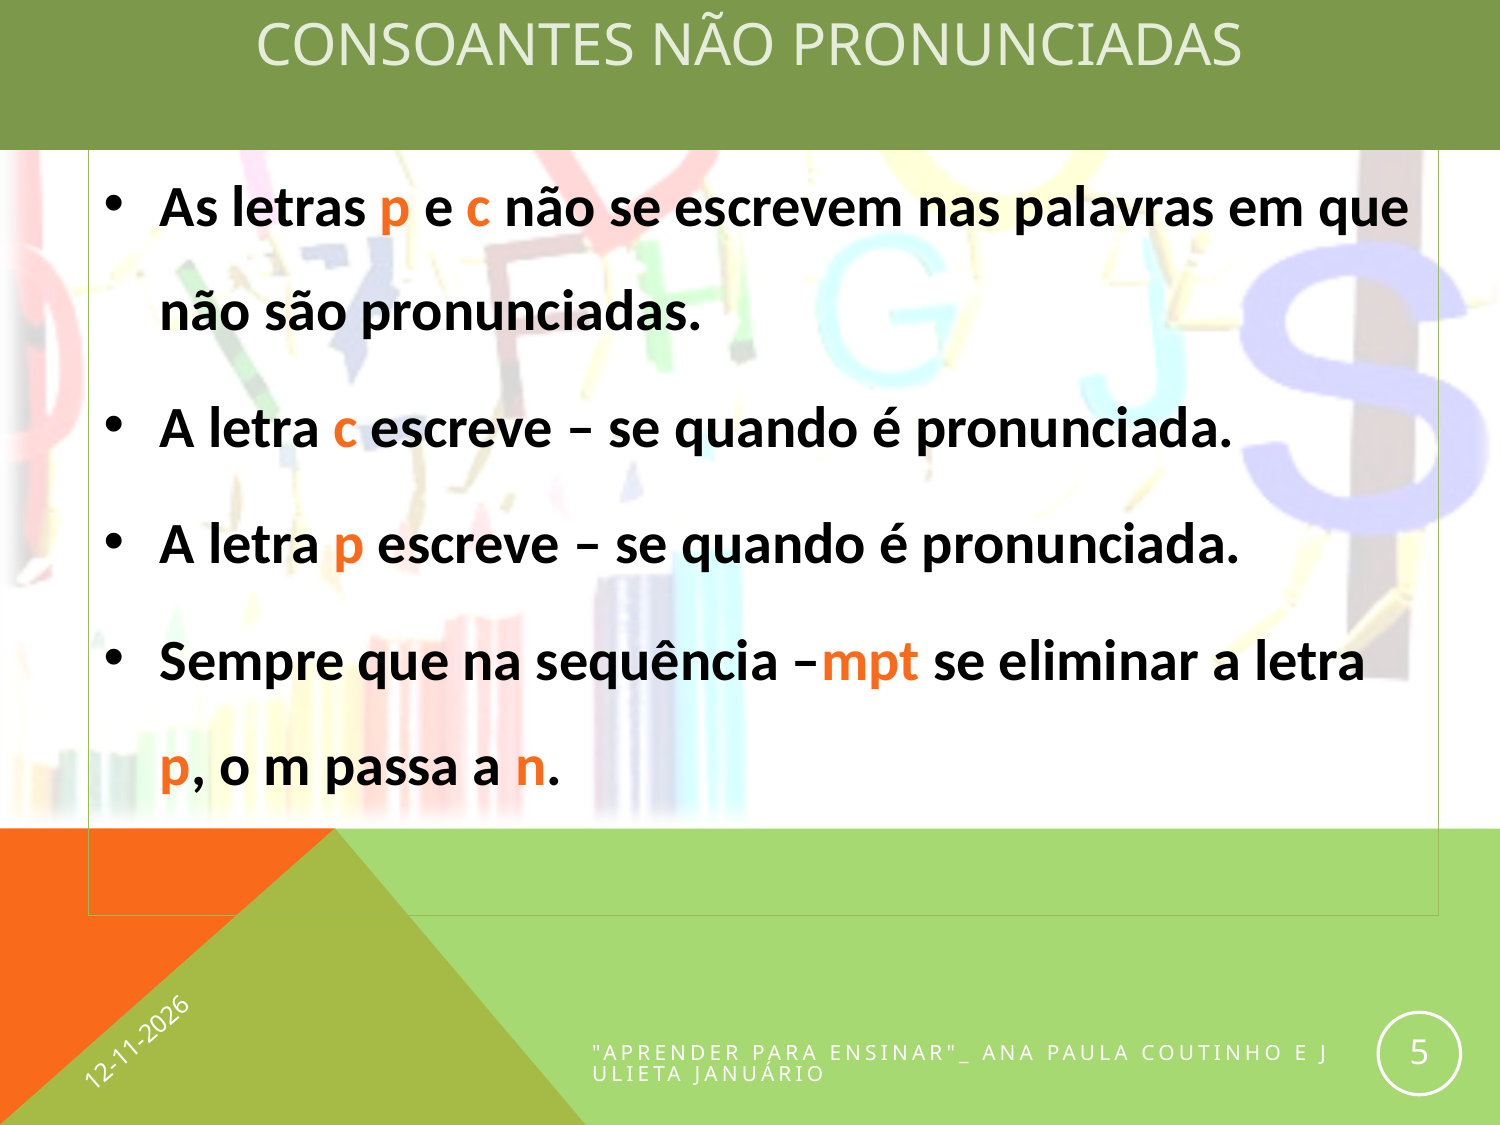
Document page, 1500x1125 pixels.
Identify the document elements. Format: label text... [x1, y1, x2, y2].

footer "Aprender para ensinar"_ Ana Paula Coutinho e Julieta Januário [577, 1031, 1352, 1076]
text_box As letras p e c não se escrevem nas palavras em que não são pronunciadas. A letra c escreve – se quando é pronunciada. A letra p escreve – se quando é pronunciada. Sempre que na sequência –mpt se eliminar a letra p, o m passa a n. [88, 150, 1439, 916]
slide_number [65, 916, 310, 1109]
slide_number 5 [1376, 1010, 1463, 1097]
text_box Consoantes não pronunciadas [0, 0, 1500, 150]
